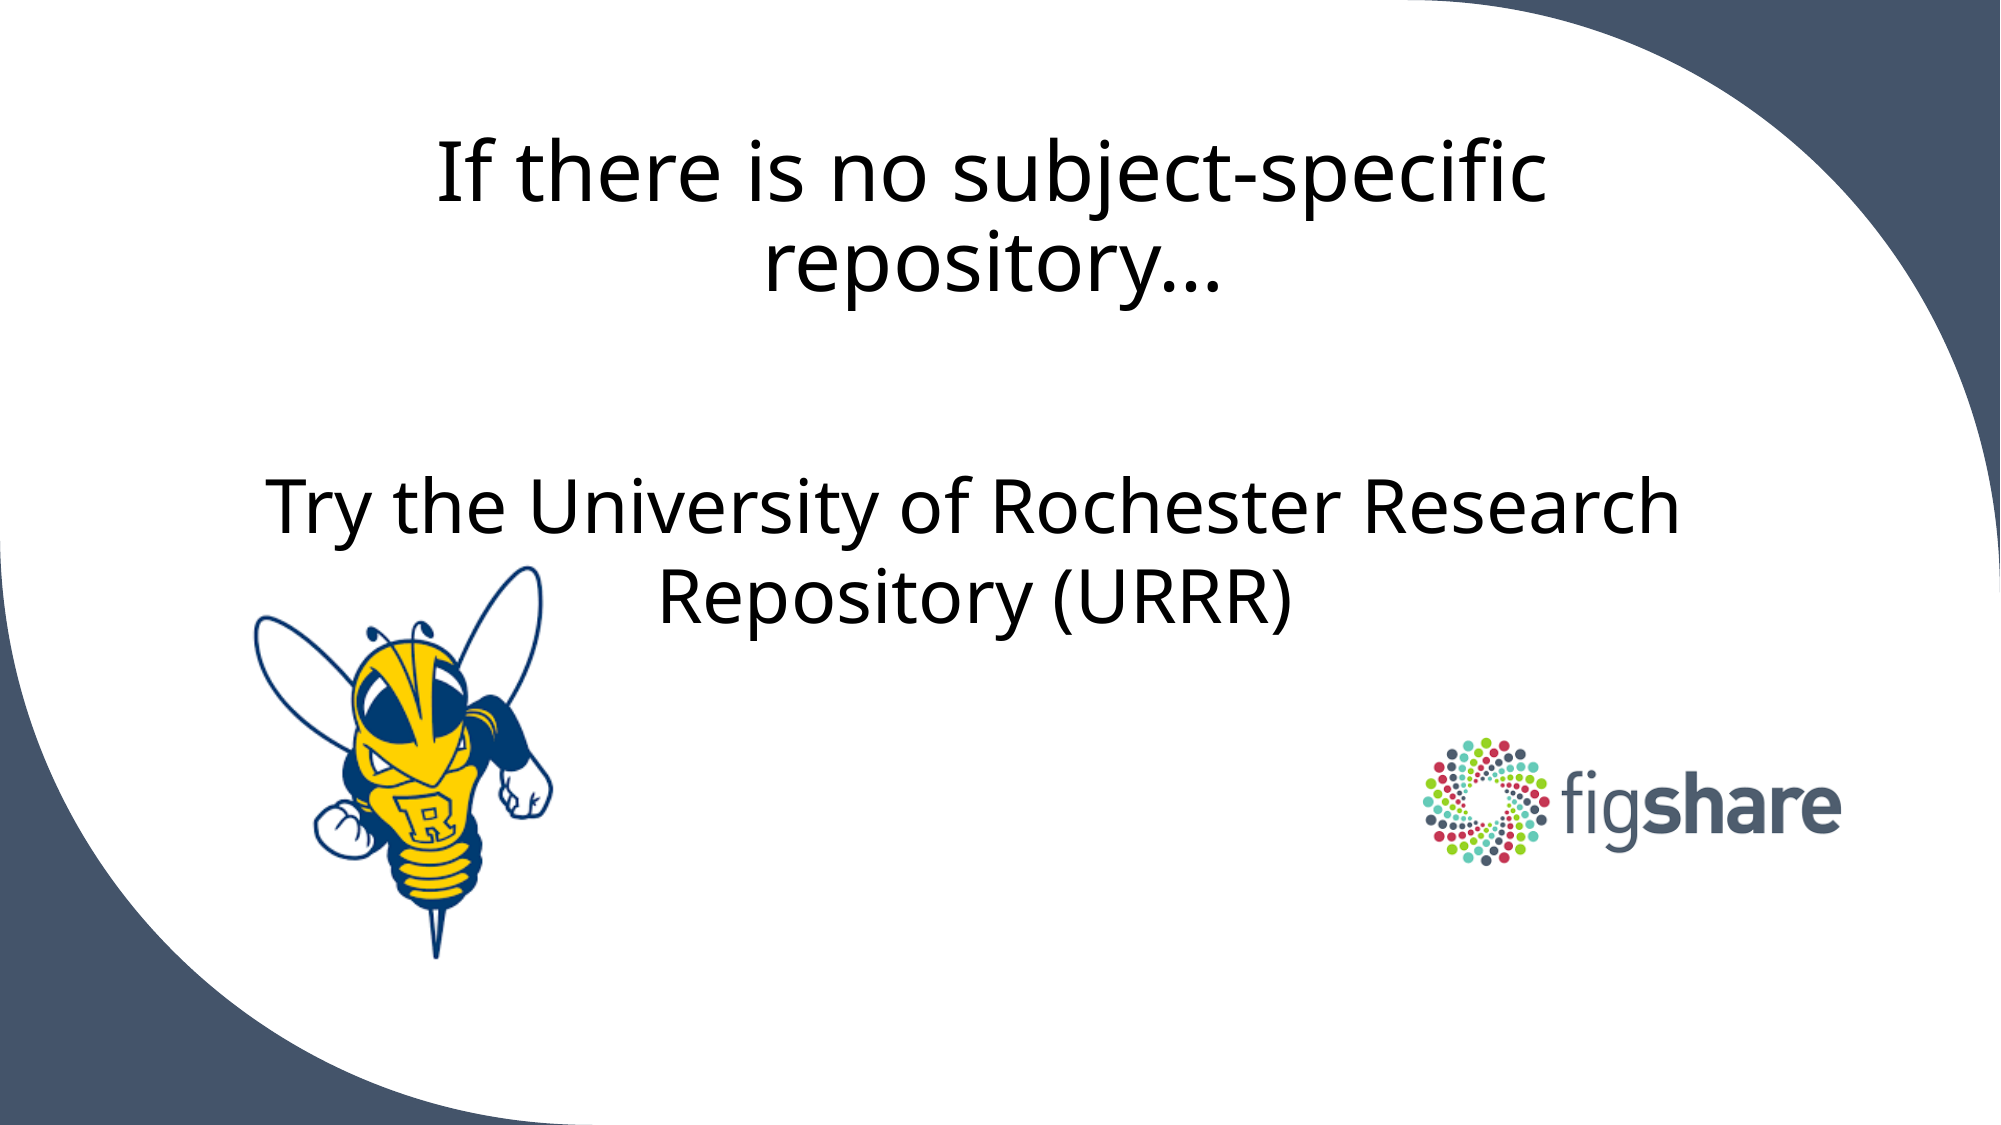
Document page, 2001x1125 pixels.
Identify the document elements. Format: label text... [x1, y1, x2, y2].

picture [250, 562, 558, 964]
picture [1421, 736, 1843, 868]
text_box Try the University of Rochester Research Repository (URRR) [106, 451, 1843, 647]
title If there is no subject-specific repository… [191, 110, 1796, 329]
